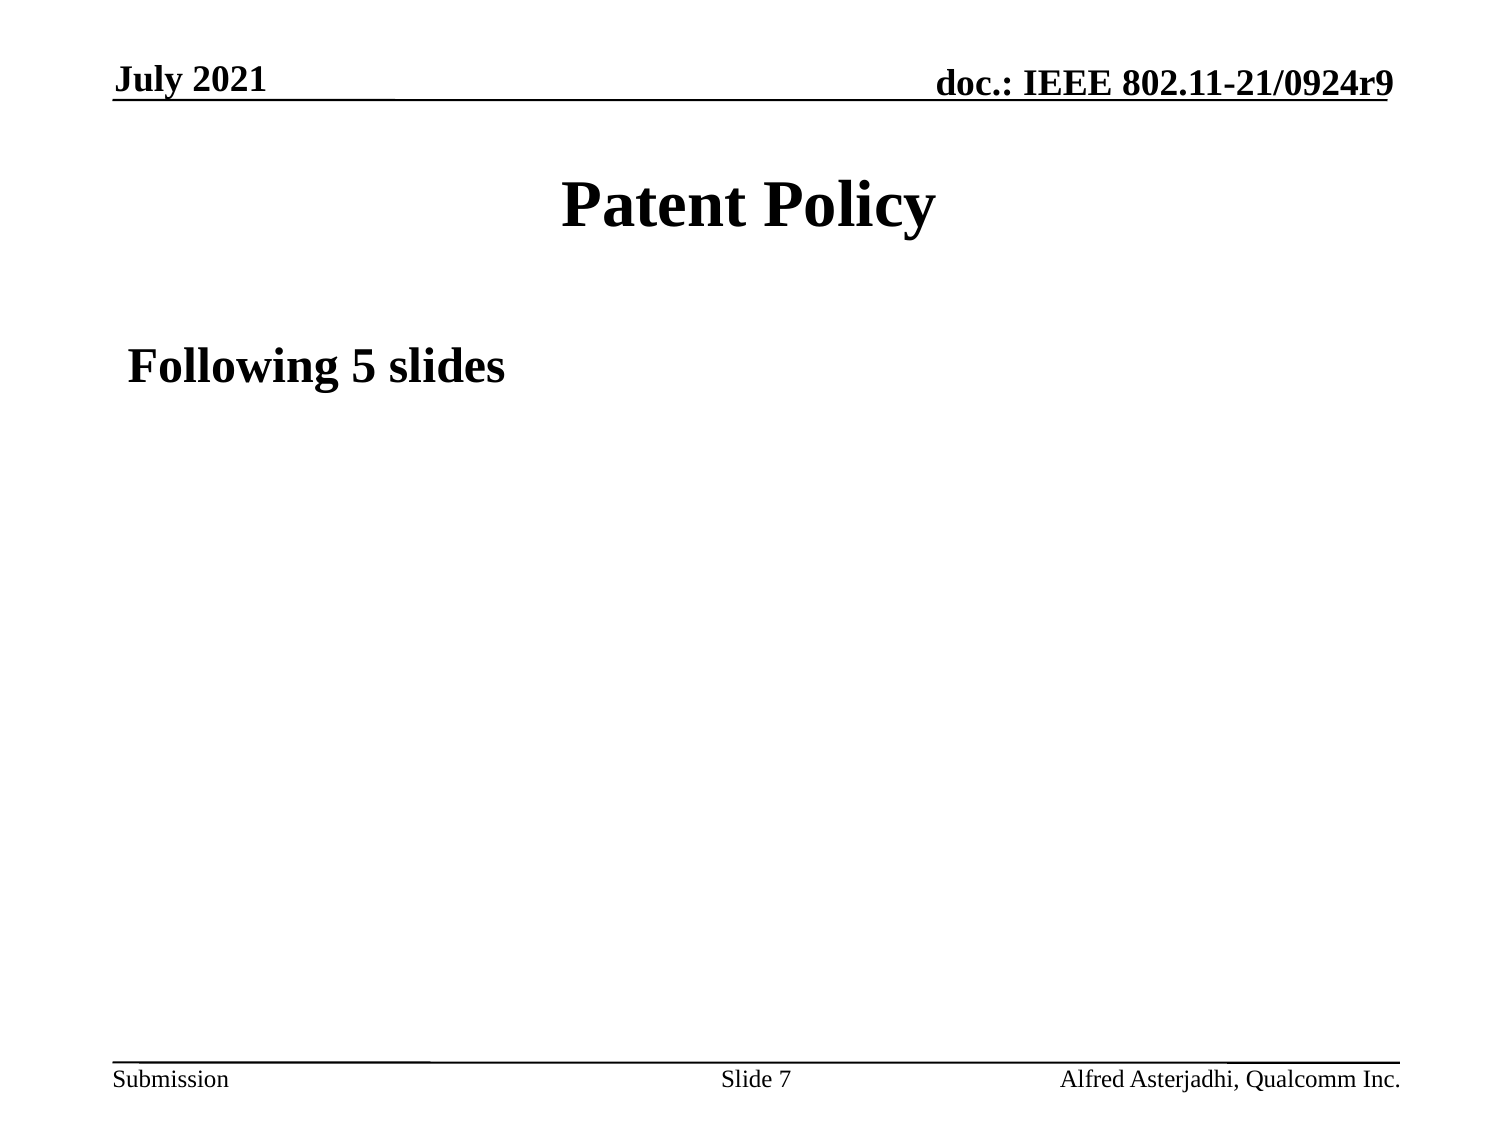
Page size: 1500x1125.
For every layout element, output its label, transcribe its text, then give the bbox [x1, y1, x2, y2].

title Patent Policy [112, 112, 1388, 288]
footer Alfred Asterjadhi, Qualcomm Inc. [878, 1061, 1402, 1093]
list Following 5 slides [112, 324, 1388, 1000]
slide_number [114, 54, 493, 100]
slide_number Slide 7 [712, 1061, 800, 1123]
